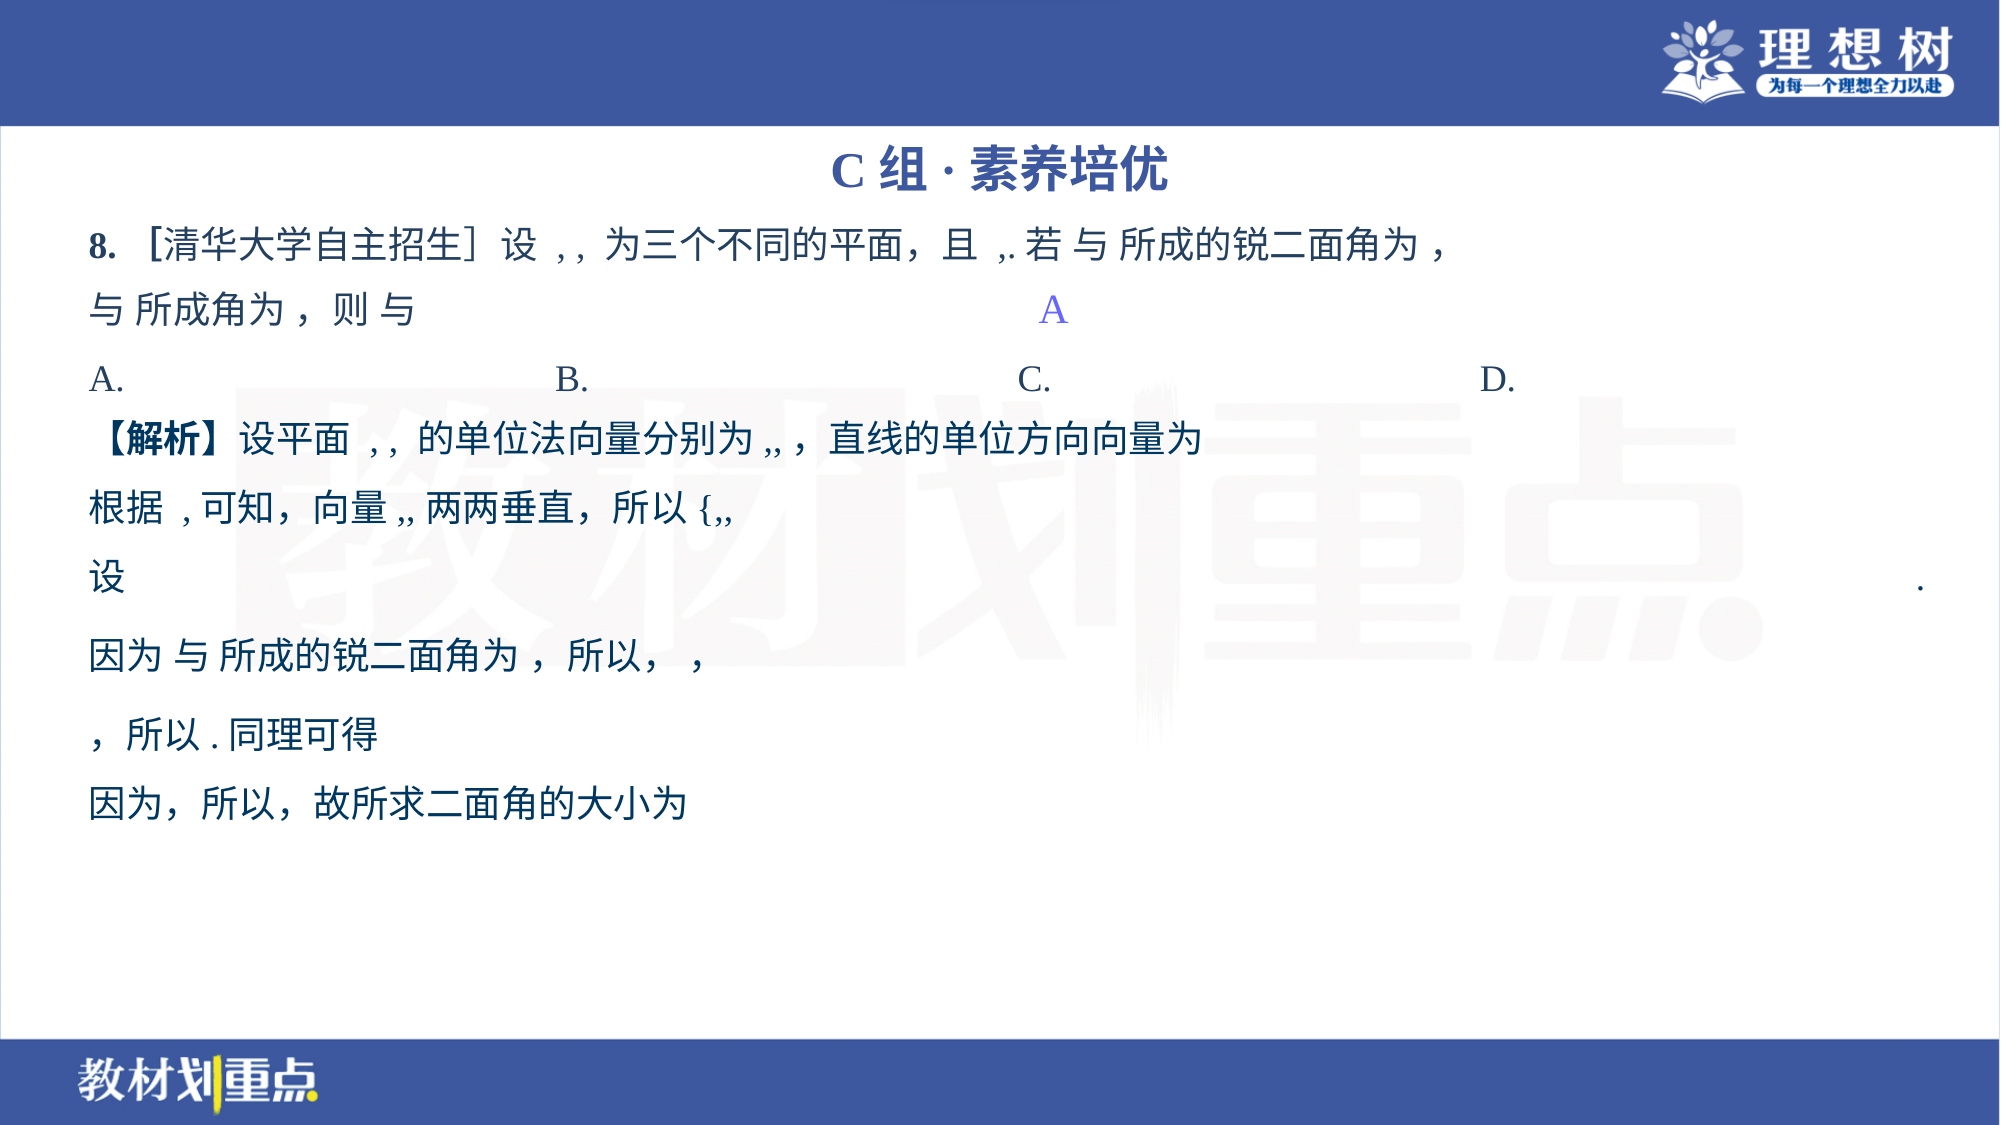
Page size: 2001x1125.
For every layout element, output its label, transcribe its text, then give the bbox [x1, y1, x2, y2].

text_box C组·素养培优 [88, 135, 1911, 196]
text_box A [1023, 279, 1084, 330]
picture [0, 0, 2000, 1125]
